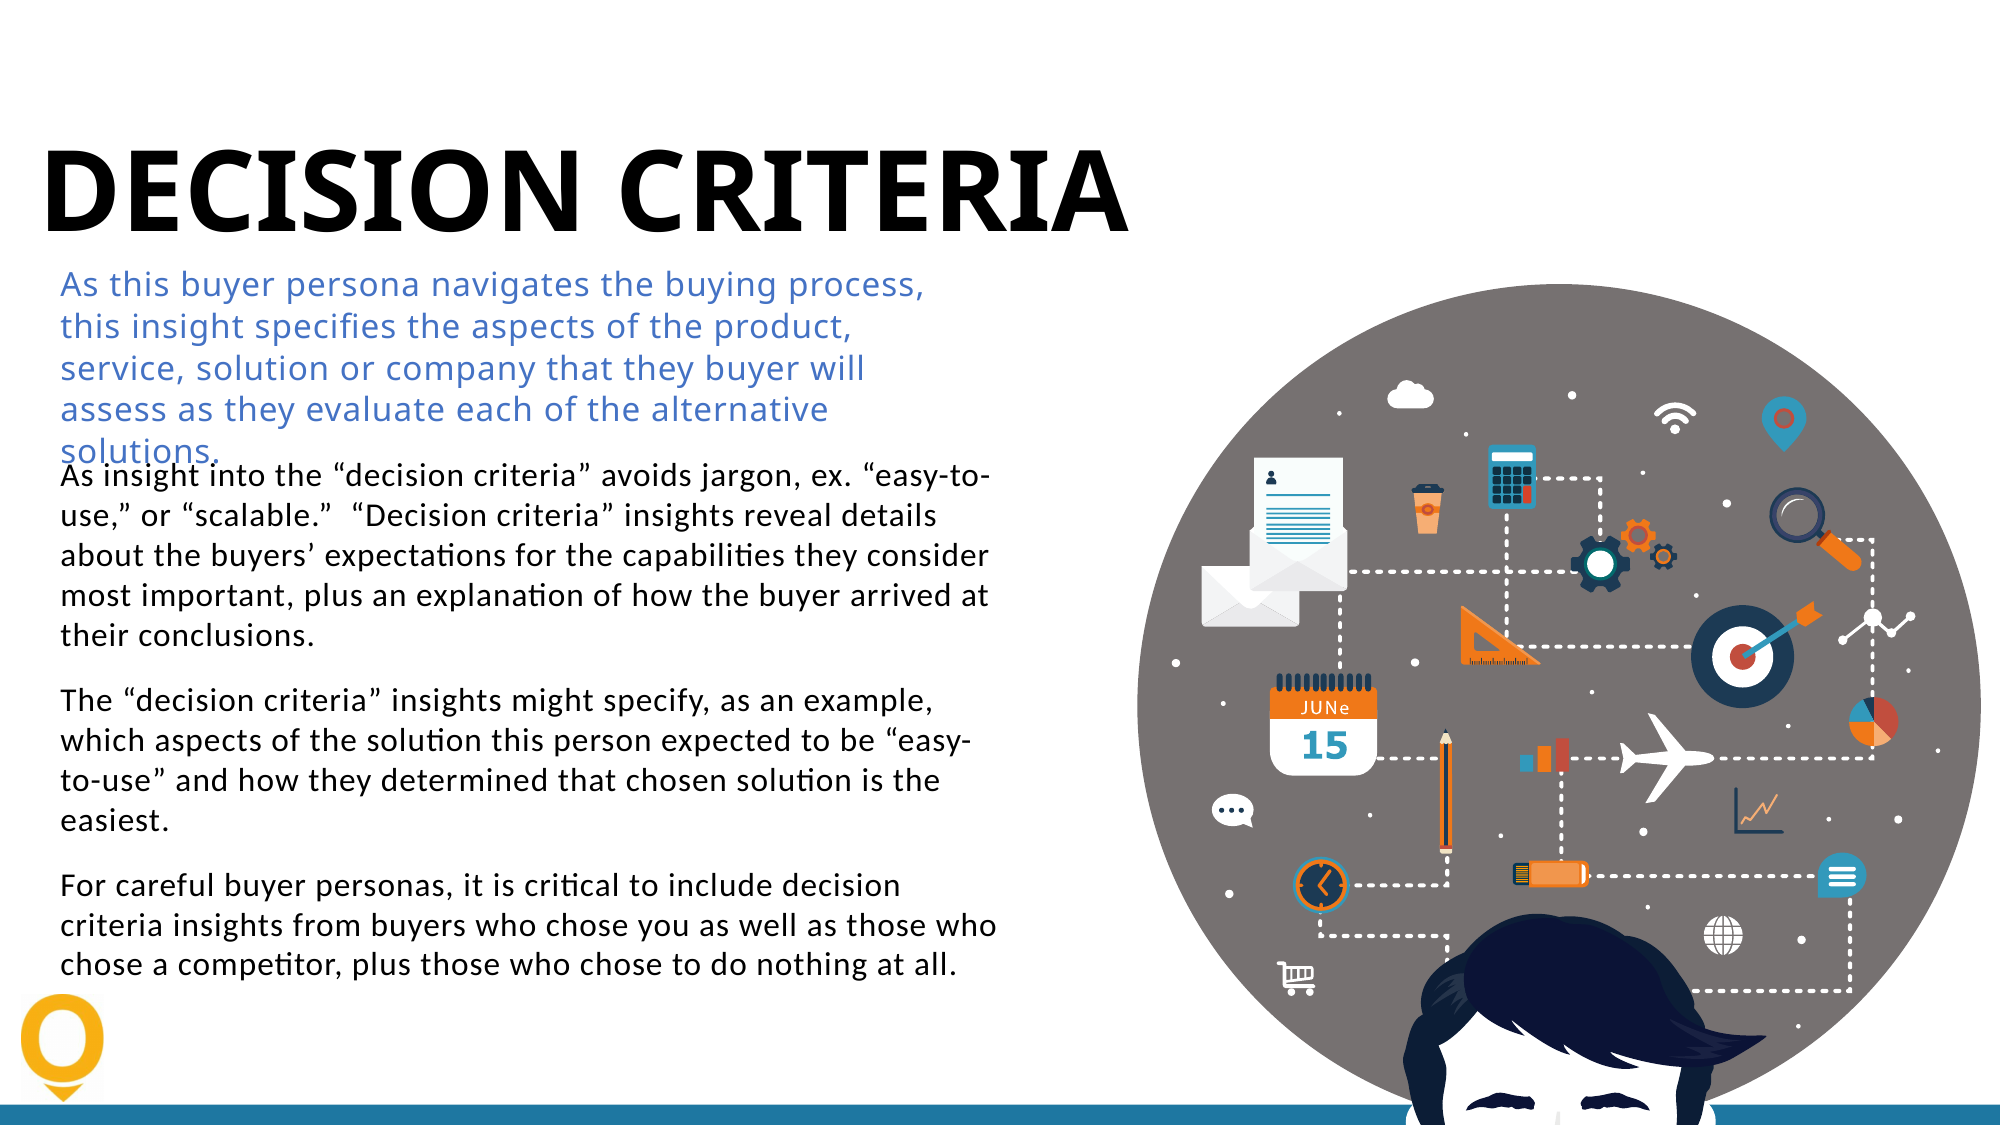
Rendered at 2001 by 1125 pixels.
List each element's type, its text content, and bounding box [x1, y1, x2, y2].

text_box As this buyer persona navigates the buying process, this insight specifies the aspects of the product, service, solution or company that they buyer will assess as they evaluate each of the alternative solutions. [45, 254, 999, 321]
text_box As insight into the “decision criteria” avoids jargon, ex. “easy-to-use,” or “scalable.” “Decision criteria” insights reveal details about the buyers’ expectations for the capabilities they consider most important, plus an explanation of how the buyer arrived at their conclusions. The “decision criteria” insights might specify, as an example, which aspects of the solution this person expected to be “easy-to-use” and how they determined that chosen solution is the easiest. For careful buyer personas, it is critical to include decision criteria insights from buyers who chose you as well as those who chose a competitor, plus those who chose to do nothing at all. [45, 445, 1017, 513]
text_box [1137, 284, 1981, 1125]
picture [21, 994, 104, 1102]
text_box DECISION CRITERIA [23, 141, 1352, 209]
